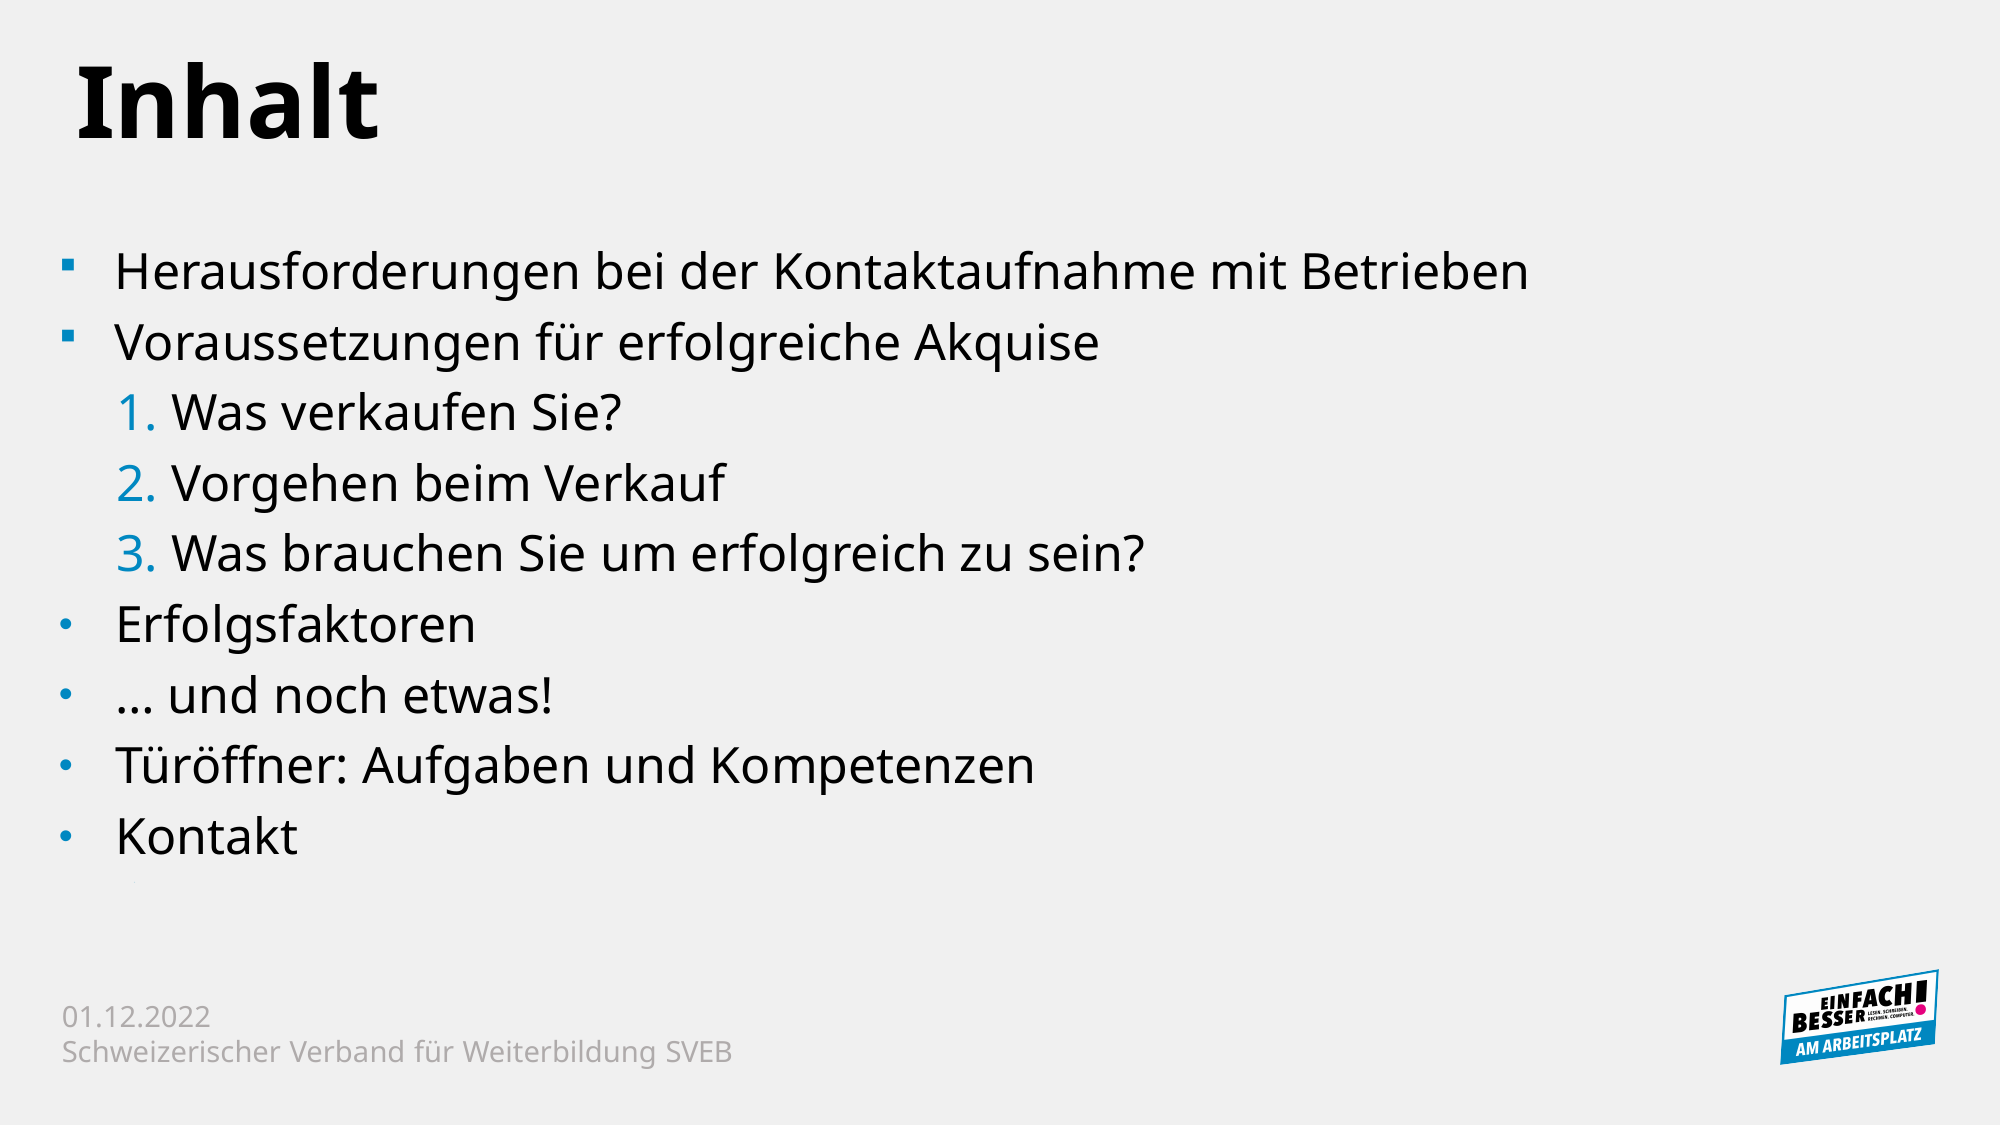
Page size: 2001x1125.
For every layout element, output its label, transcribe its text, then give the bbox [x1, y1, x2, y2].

picture [1907, 1028, 1921, 1041]
picture [1780, 969, 1932, 1048]
picture [1843, 1038, 1850, 1049]
picture [1882, 1033, 1888, 1044]
picture [1866, 1033, 1879, 1046]
picture [1785, 973, 1936, 1039]
picture [1853, 1036, 1858, 1048]
picture [1899, 1030, 1906, 1042]
text_box Inhalt [43, 25, 1923, 179]
picture [1797, 1044, 1804, 1055]
picture [1824, 1040, 1831, 1052]
picture [1891, 1032, 1896, 1043]
text_box Herausforderungen bei der Kontaktaufnahme mit Betrieben Voraussetzungen für erfolgreiche Akquise 1. Was verkaufen Sie? 2. Vorgehen beim Verkauf 3. Was brauchen Sie um erfolgreich zu sein? Erfolgsfaktoren … und noch etwas! Türöffner: Aufgaben und Kompetenzen Kontakt [43, 238, 1939, 914]
picture [1789, 990, 1939, 1065]
picture [1834, 1039, 1841, 1050]
picture [1807, 1042, 1818, 1054]
